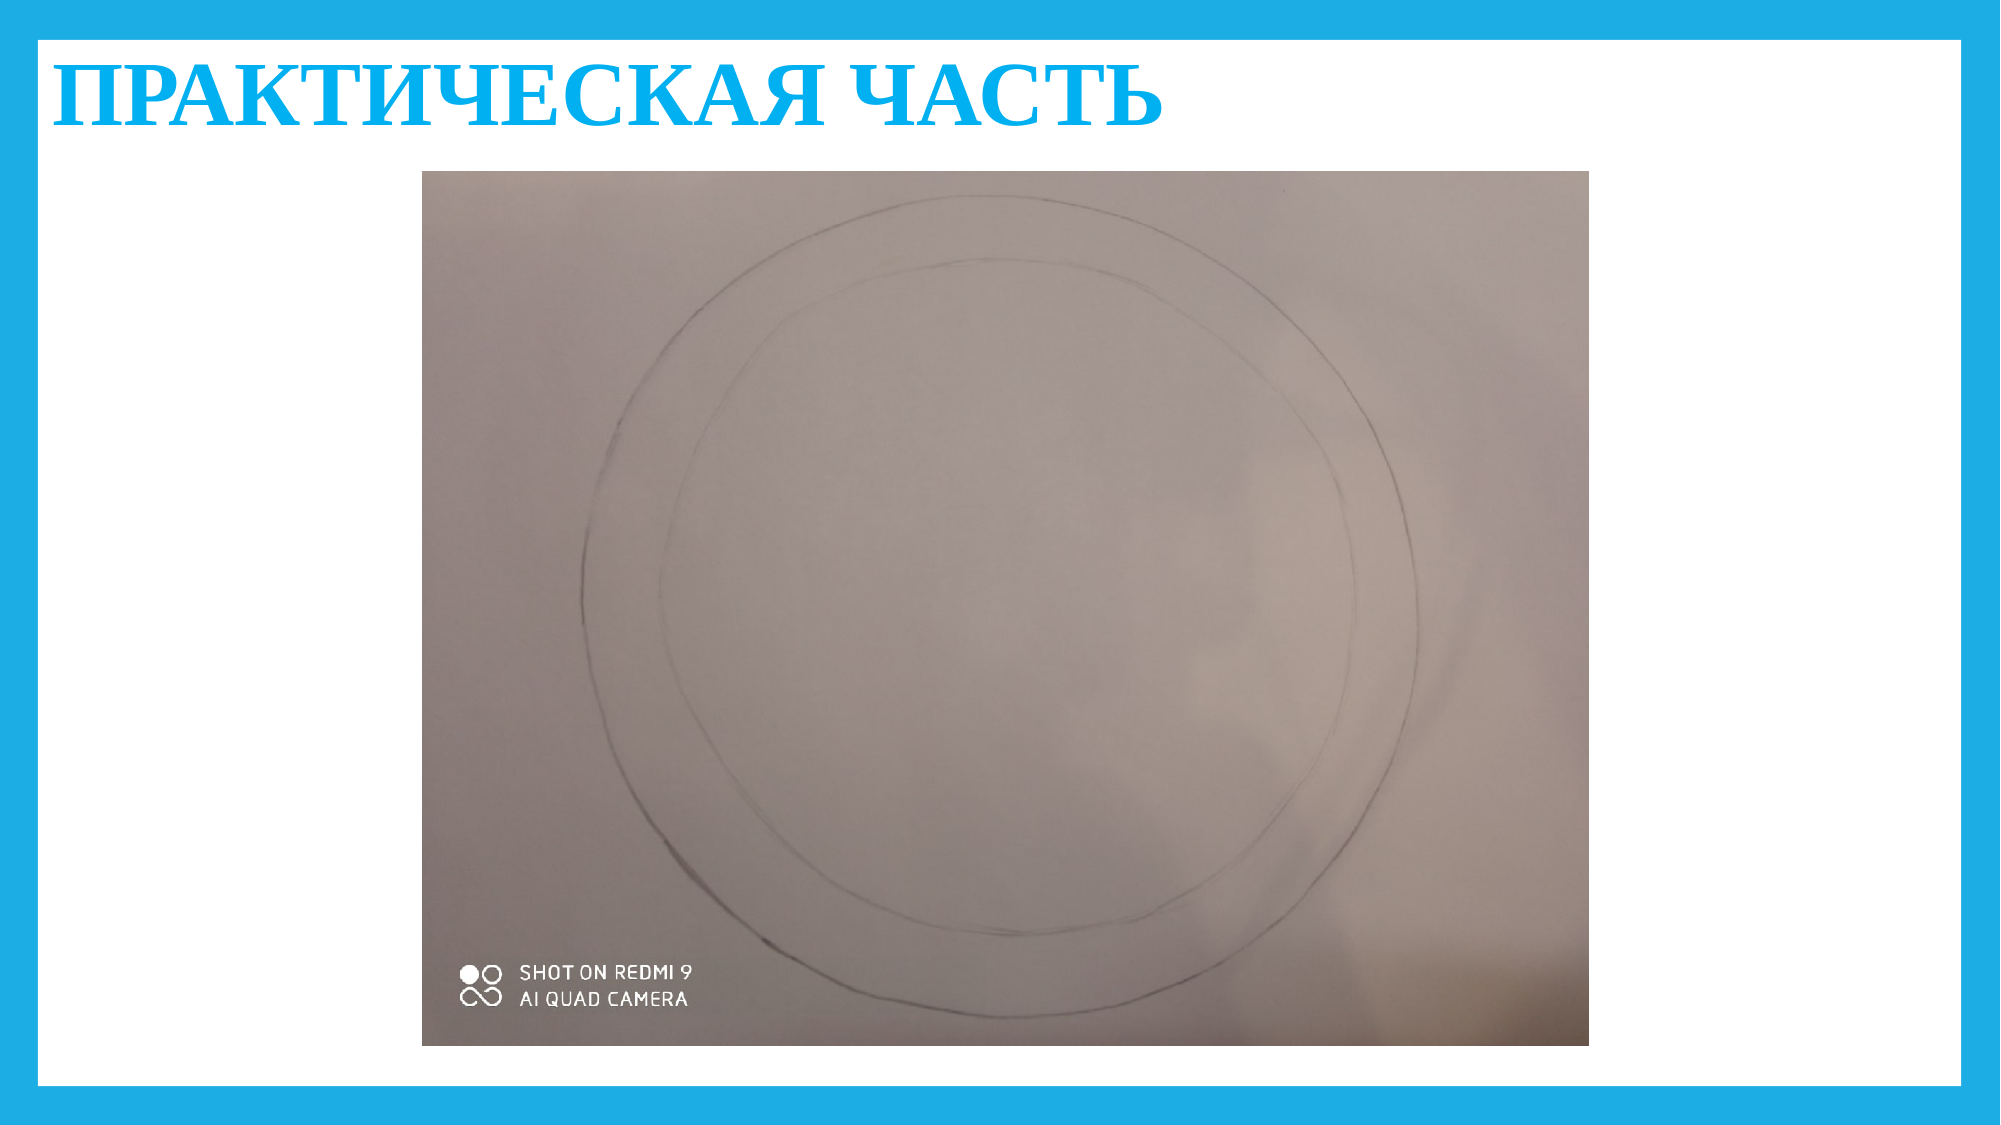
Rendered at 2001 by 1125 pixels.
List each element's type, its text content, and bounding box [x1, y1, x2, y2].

picture [422, 171, 1589, 1047]
text_box ПРАКТИЧЕСКАЯ ЧАСТЬ [37, 26, 1183, 152]
